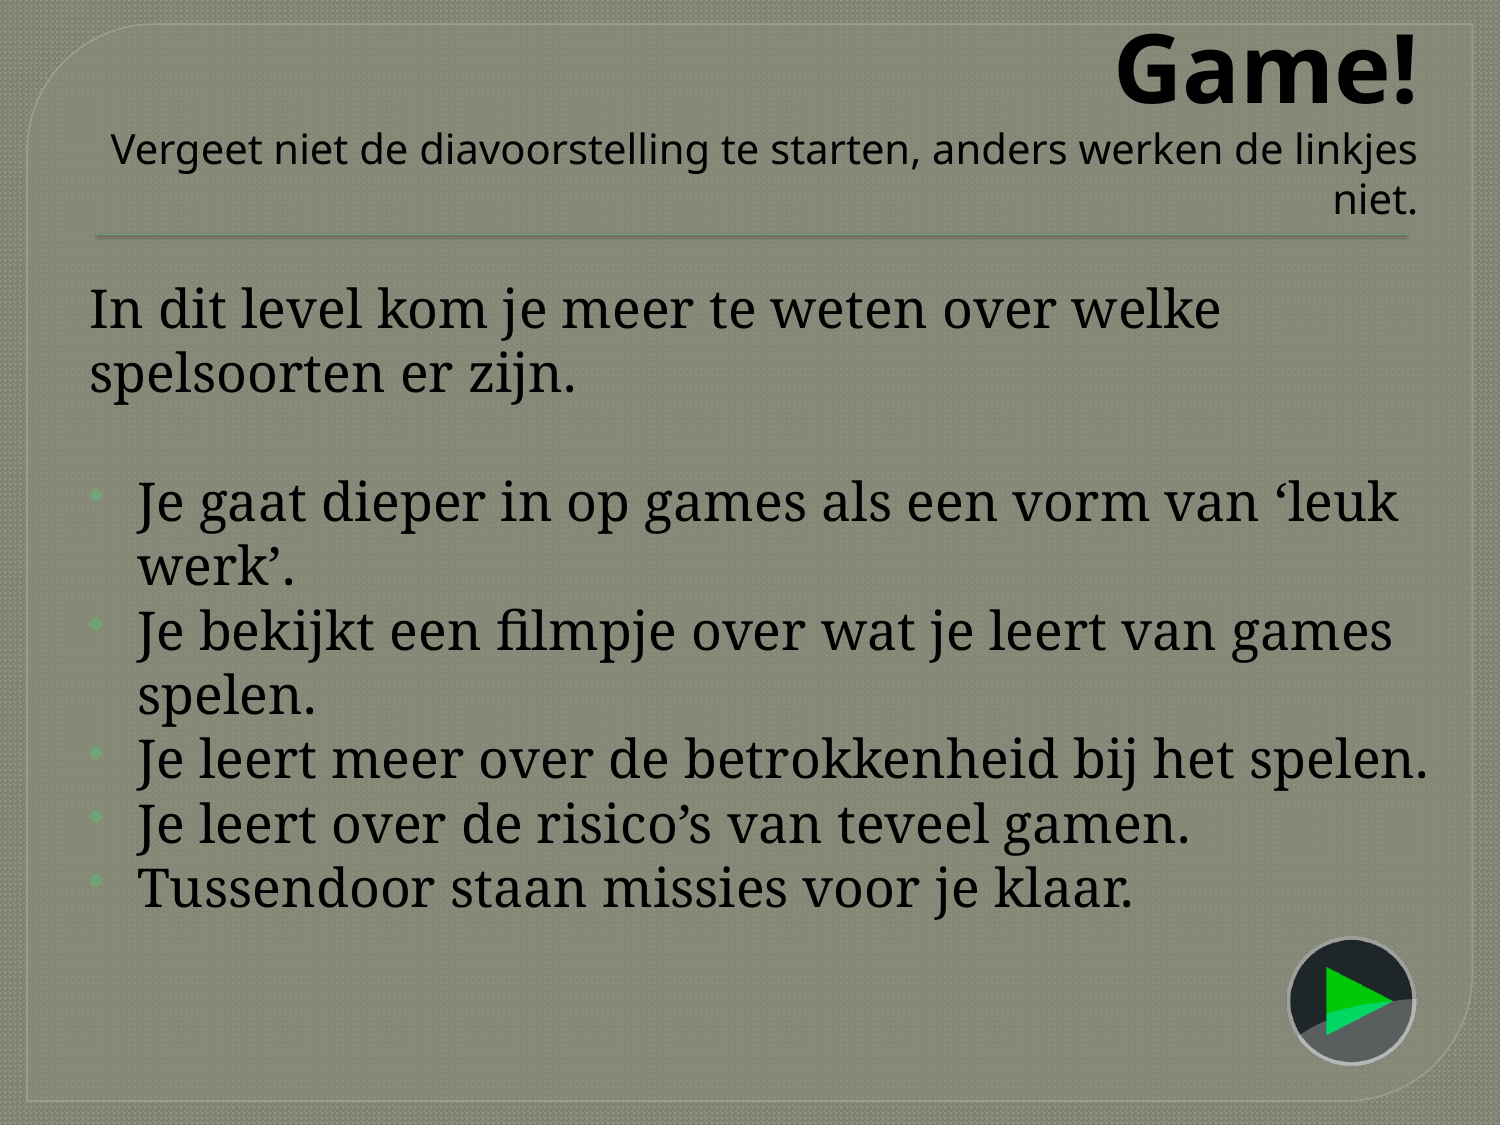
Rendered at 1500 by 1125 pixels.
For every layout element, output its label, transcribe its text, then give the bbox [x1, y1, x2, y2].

list In dit level kom je meer te weten over welke spelsoorten er zijn. Je gaat dieper in op games als een vorm van ‘leuk werk’. Je bekijkt een filmpje over wat je leert van games spelen. Je leert meer over de betrokkenheid bij het spelen. Je leert over de risico’s van teveel gamen. Tussendoor staan missies voor je klaar. [75, 267, 1447, 1005]
title Level 2: It’s all in The Game! Vergeet niet de diavoorstelling te starten, anders werken de linkjes niet. [83, 42, 1434, 231]
picture [1269, 917, 1434, 1083]
